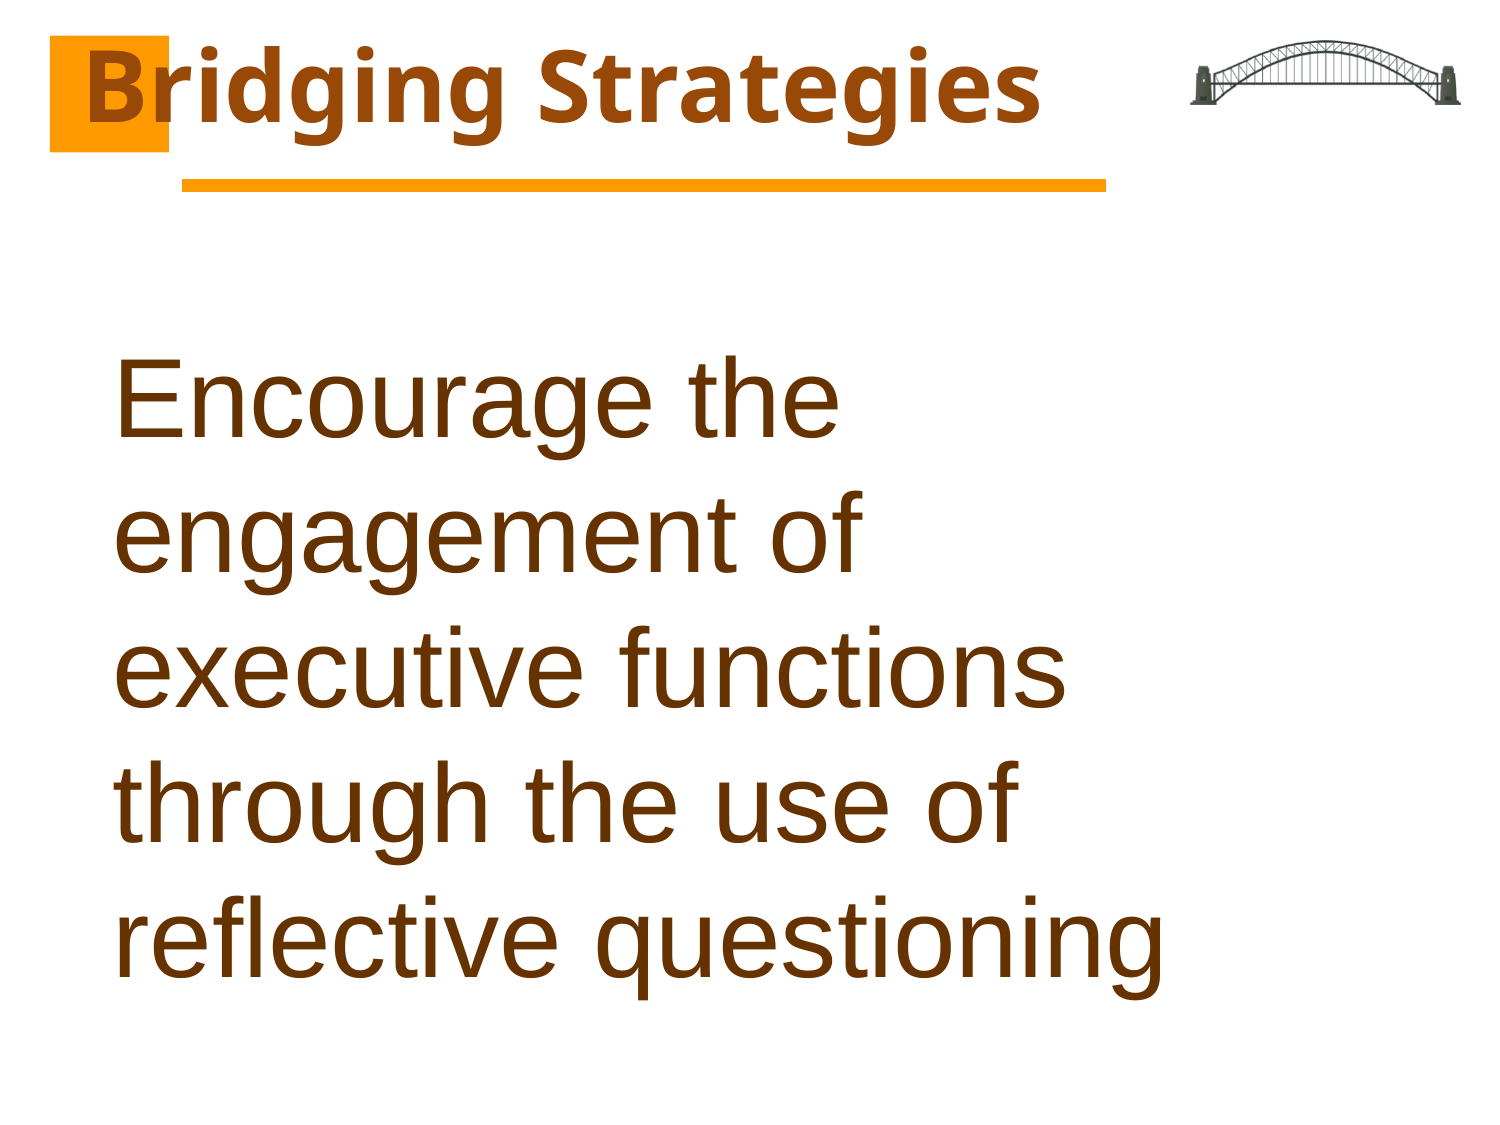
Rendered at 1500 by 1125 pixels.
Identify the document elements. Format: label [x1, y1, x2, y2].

text_box [48, 34, 66, 154]
title [66, 0, 1412, 166]
text_box [97, 317, 1226, 1069]
picture [1189, 40, 1461, 106]
